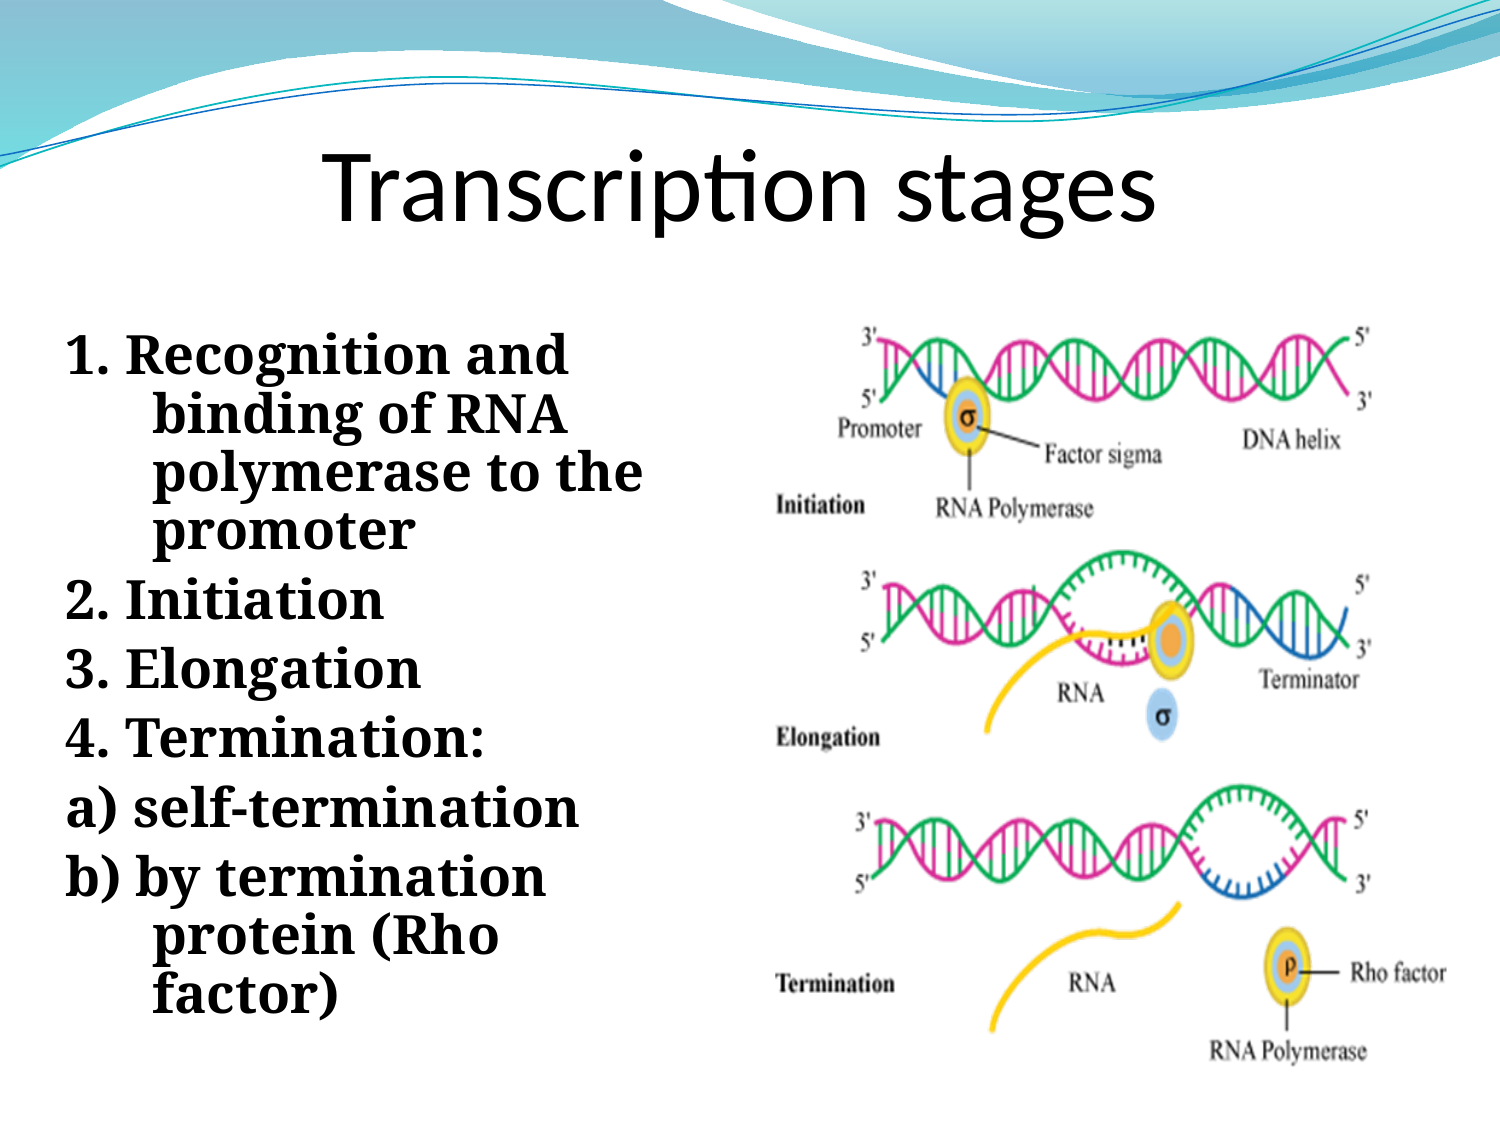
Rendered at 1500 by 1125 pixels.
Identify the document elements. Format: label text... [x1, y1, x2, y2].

title Transcription stages [64, 54, 1415, 243]
picture [773, 319, 1449, 1071]
list 1. Recognition and binding of RNA polymerase to the promoter 2. Initiation 3. Elongation 4. Termination: a) self-termination b) by termination protein (Rho factor) [50, 320, 713, 1088]
